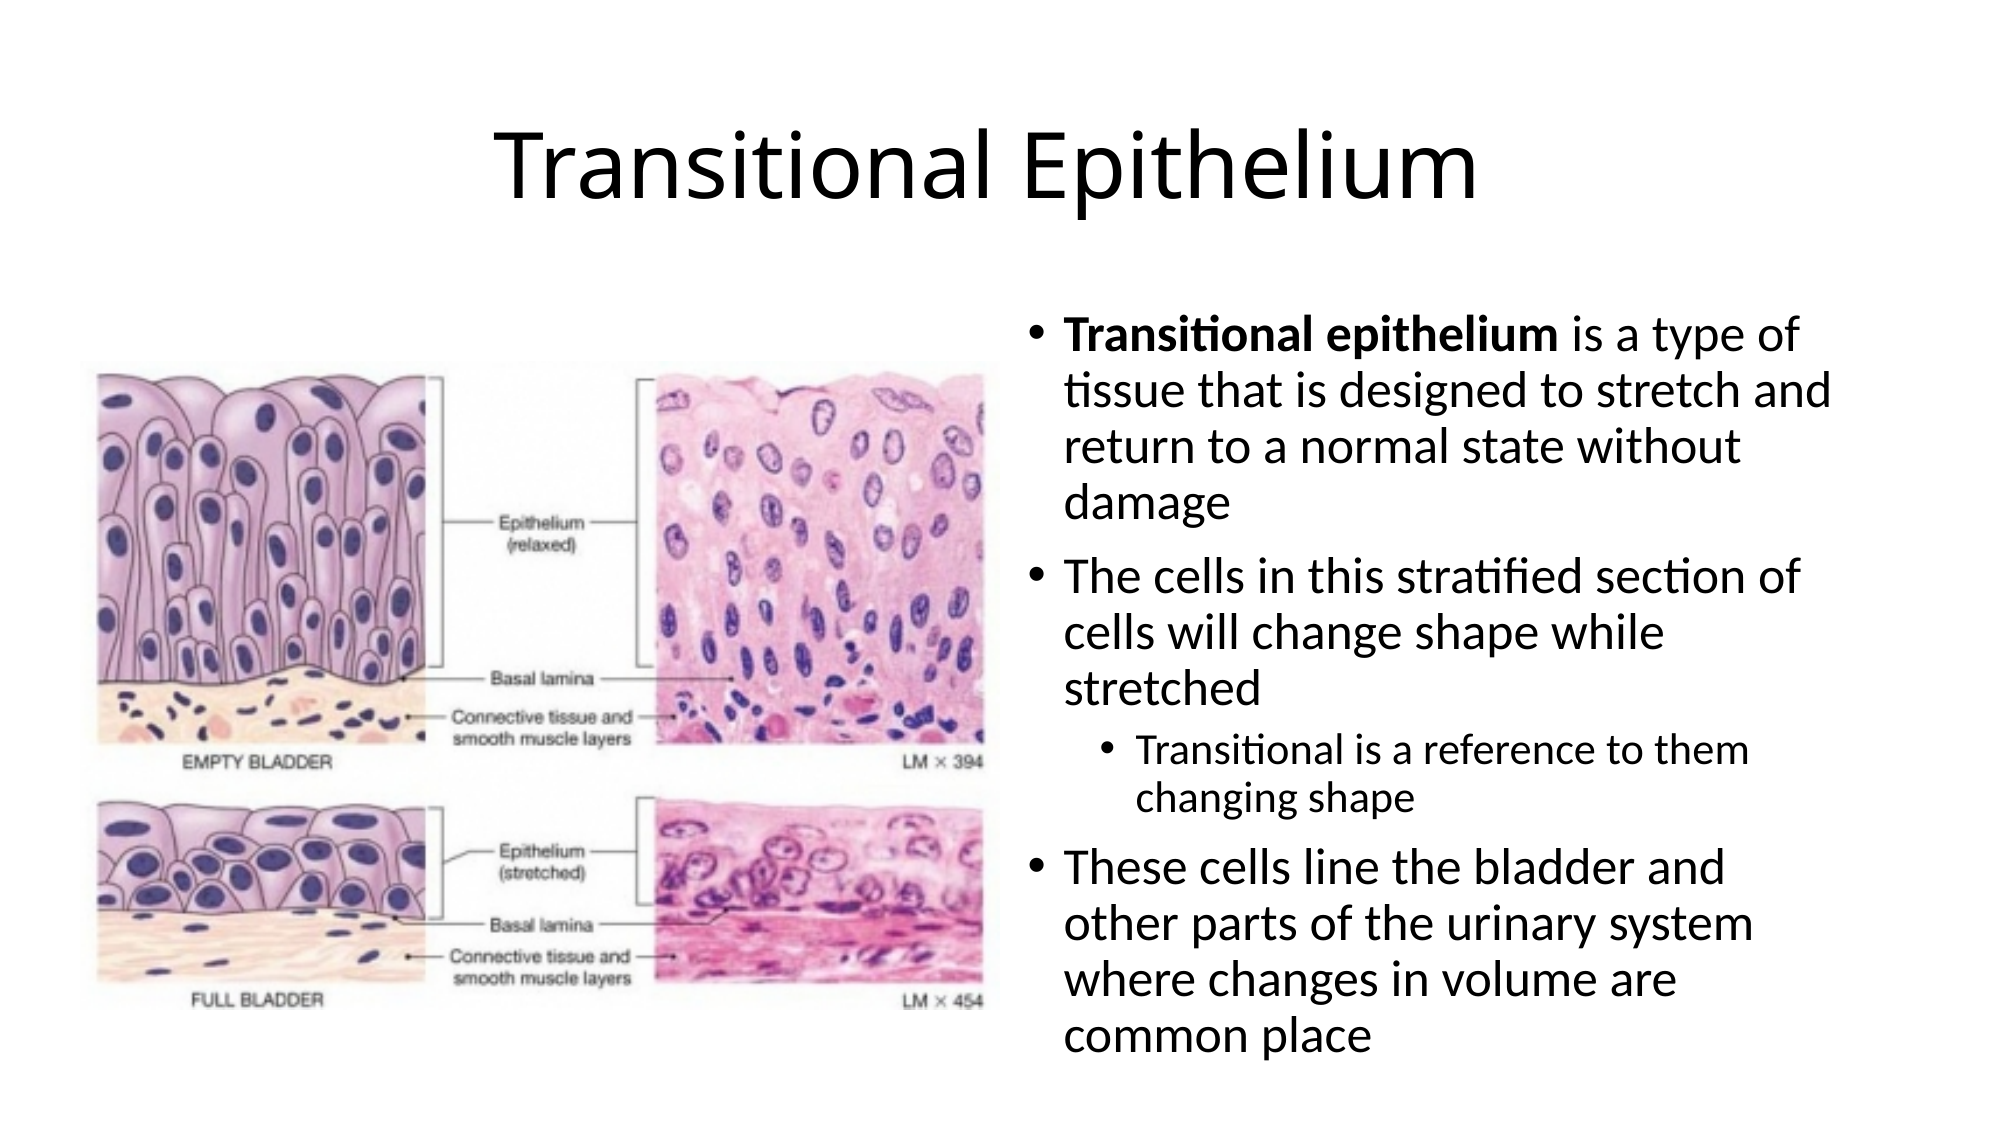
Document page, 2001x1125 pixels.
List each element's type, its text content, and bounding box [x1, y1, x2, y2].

picture [80, 361, 1001, 1010]
title Transitional Epithelium [137, 59, 1863, 278]
list Transitional epithelium is a type of tissue that is designed to stretch and return to a normal state without damage The cells in this stratified section of cells will change shape while stretched Transitional is a reference to them changing shape These cells line the bladder and other parts of the urinary system where changes in volume are common place [1012, 299, 1863, 1072]
